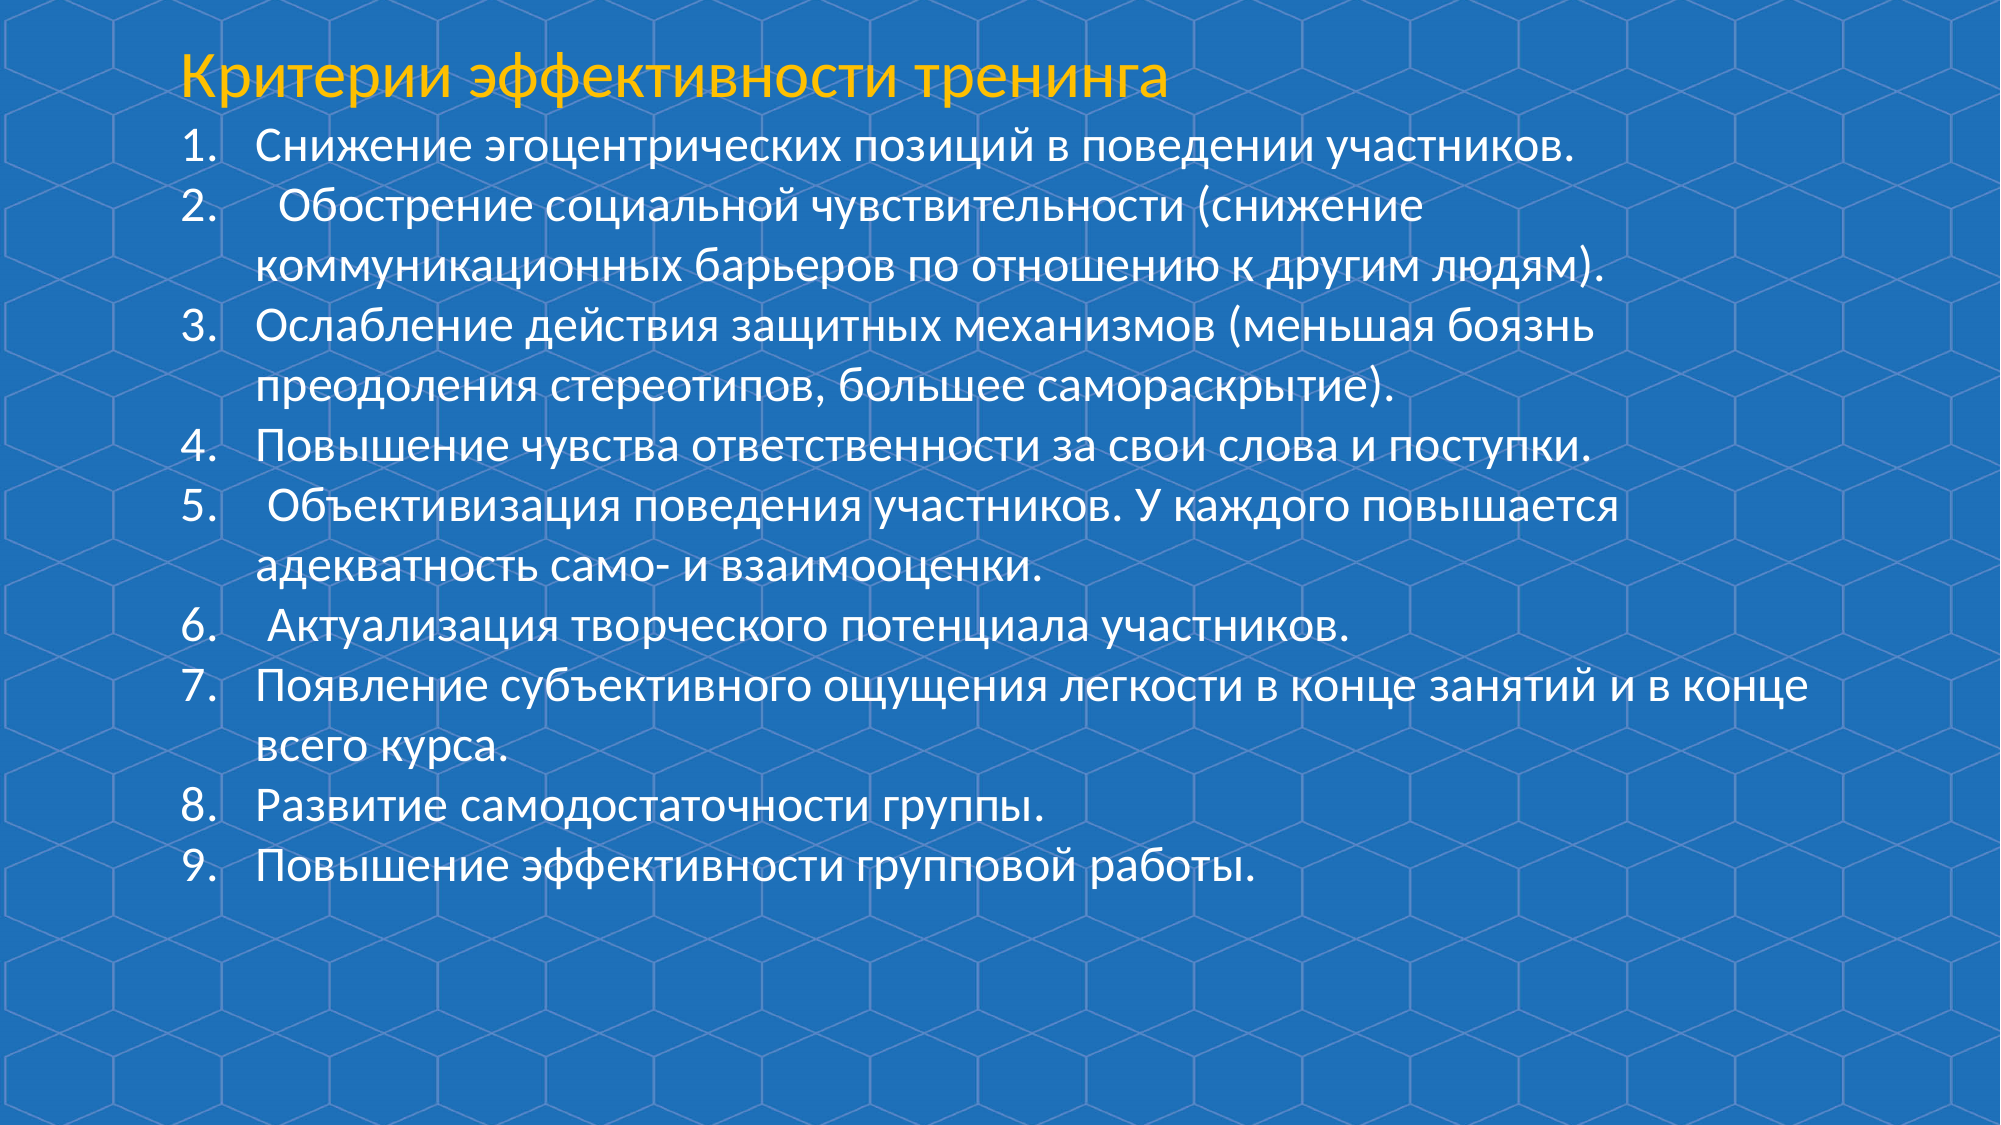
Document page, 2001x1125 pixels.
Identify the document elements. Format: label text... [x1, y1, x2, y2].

text_box Критерии эффективности тренинга Снижение эгоцентрических позиций в поведении участников. Обострение социальной чувствительности (снижение коммуникационных барьеров по отношению к другим людям). Ослабление действия защитных механизмов (меньшая боязнь преодоления стереотипов, большее самораскрытие). Повышение чувства ответственности за свои слова и поступки. Объективизация поведения участников. У каждого повышается адекватность само- и взаимооценки. Актуализация творческого потенциала участников. Появление субъективного ощущения легкости в конце занятий и в конце всего курса. Развитие самодостаточности группы. Повышение эффективности групповой работы. [166, 23, 1878, 899]
picture [0, 0, 2000, 1125]
